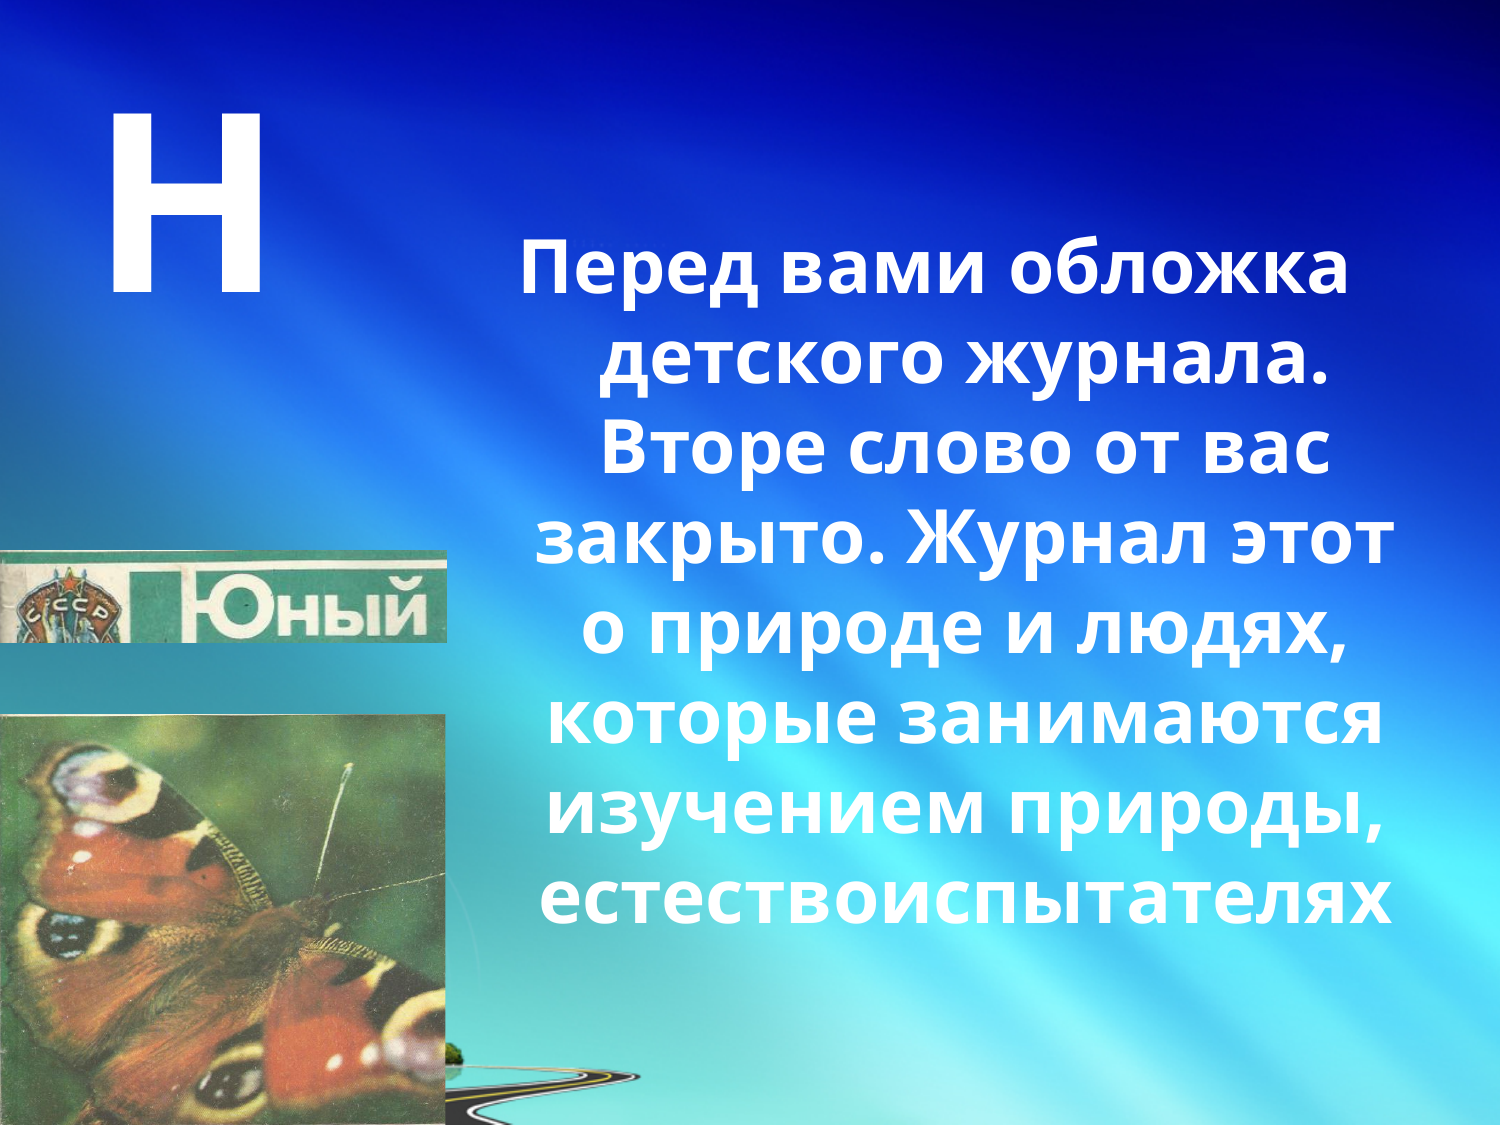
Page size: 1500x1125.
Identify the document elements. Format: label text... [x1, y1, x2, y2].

text_box Н [58, 35, 317, 350]
picture [0, 0, 1500, 1125]
list Перед вами обложка детского журнала. Вторе слово от вас закрыто. Журнал этот о природе и людях, которые занимаются изучением природы, естествоиспытателях [445, 210, 1425, 1005]
